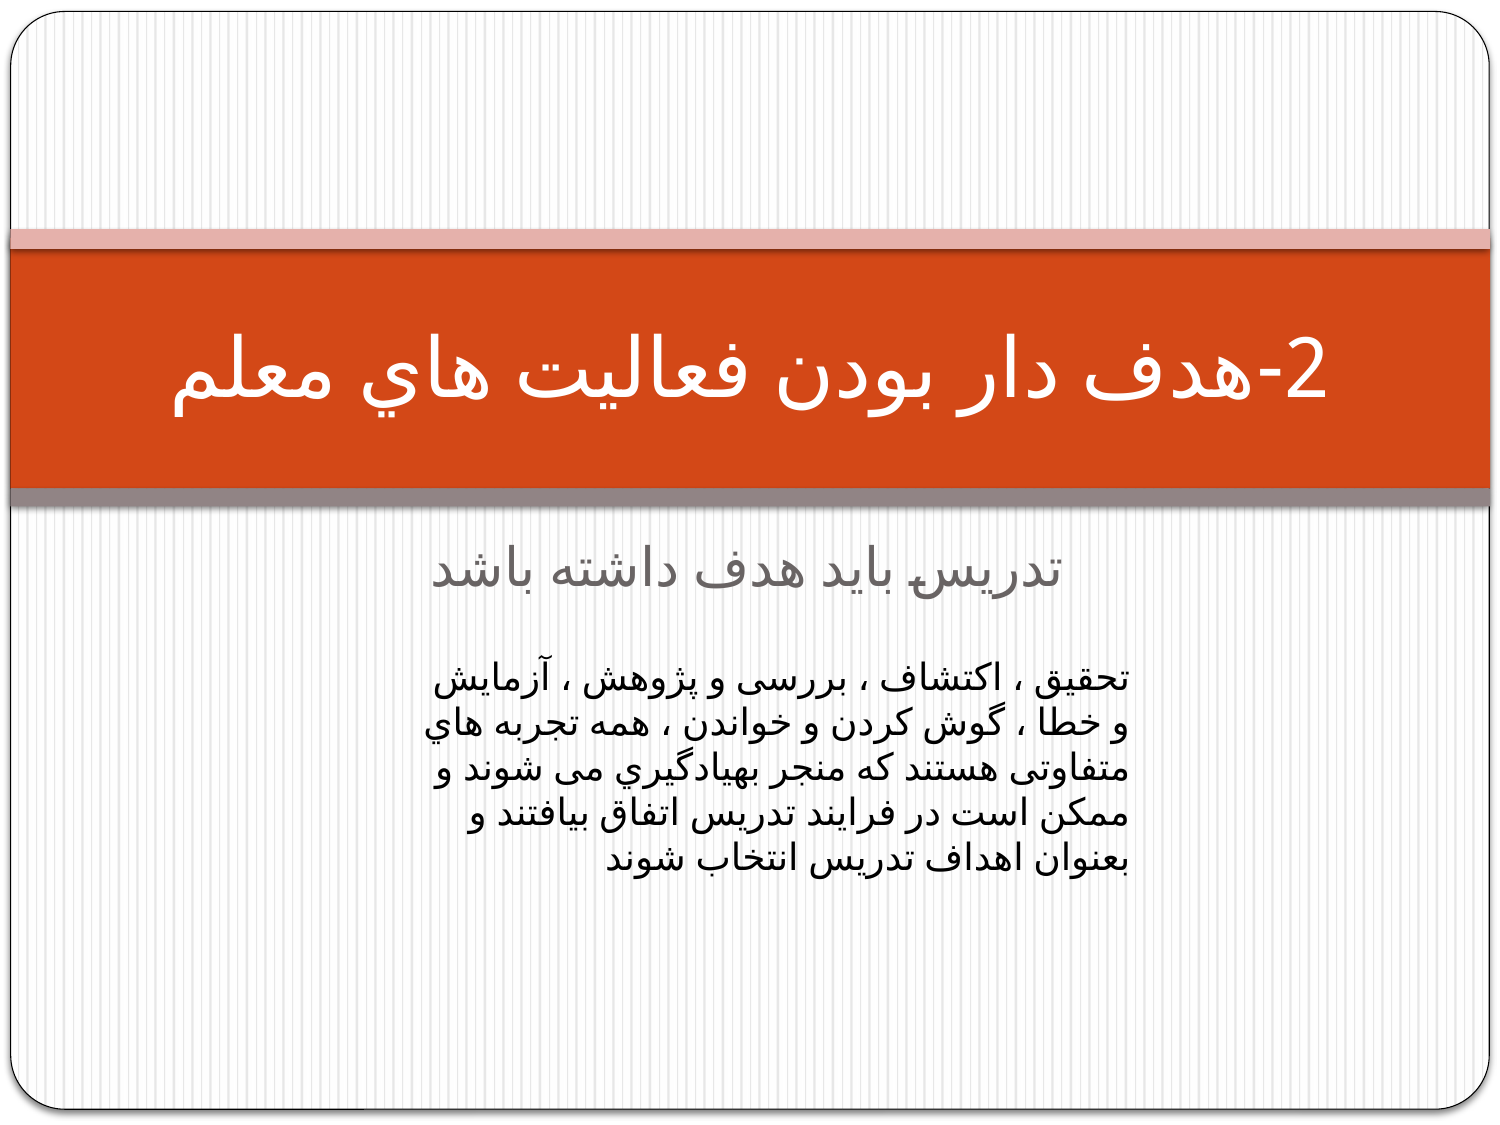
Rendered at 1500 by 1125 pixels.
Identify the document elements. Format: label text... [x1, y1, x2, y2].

subtitle تدریس باید هدف داشته باشد [212, 525, 1282, 882]
title 2-هدف دار بودن فعالیت هاي معلم [75, 247, 1425, 489]
text_box تحقیق ، اکتشاف ، بررسی و پژوهش ، آزمایش و خطا ، گوش کردن و خواندن ، همه تجربه هاي متفاوتی هستند که منجر بهیادگیري می شوند و ممکن است در فرایند تدریس اتفاق بیافتند و بعنوان اهداف تدریس انتخاب شوند [395, 645, 1146, 885]
